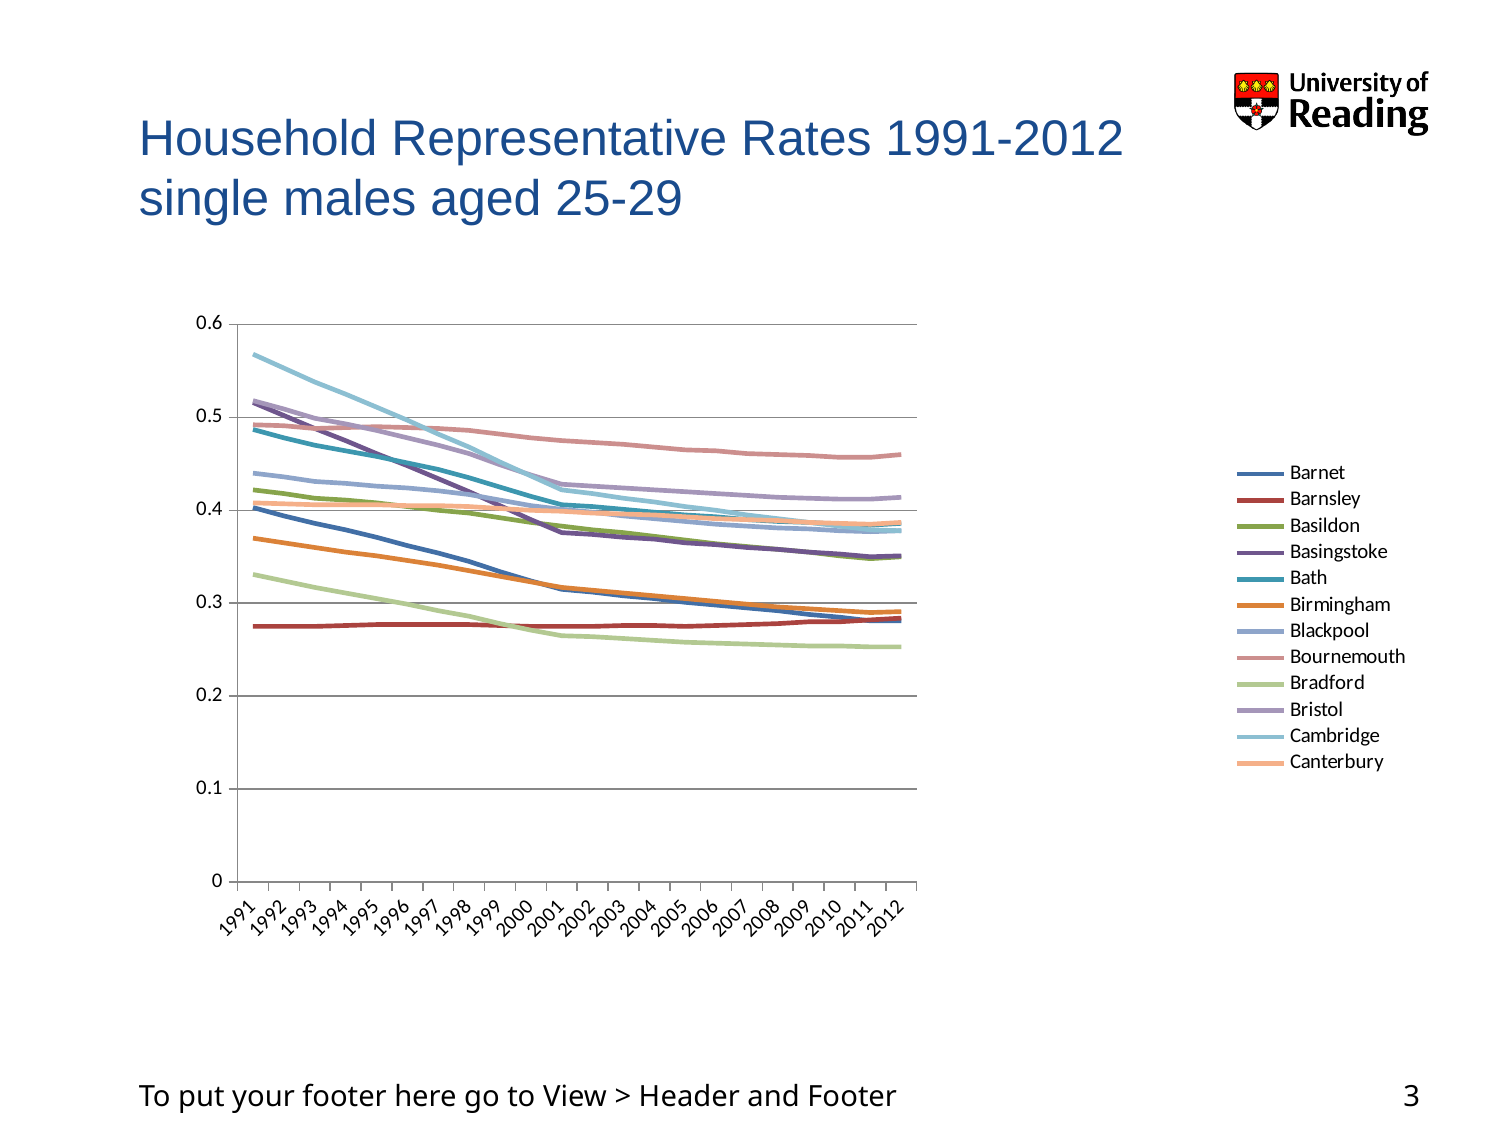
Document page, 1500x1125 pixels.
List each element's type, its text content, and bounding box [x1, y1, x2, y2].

picture [1234, 71, 1429, 136]
slide_number 3 [1323, 1069, 1436, 1125]
title Household Representative Rates 1991-2012 single males aged 25-29 [123, 44, 1141, 233]
chart [123, 262, 1426, 976]
